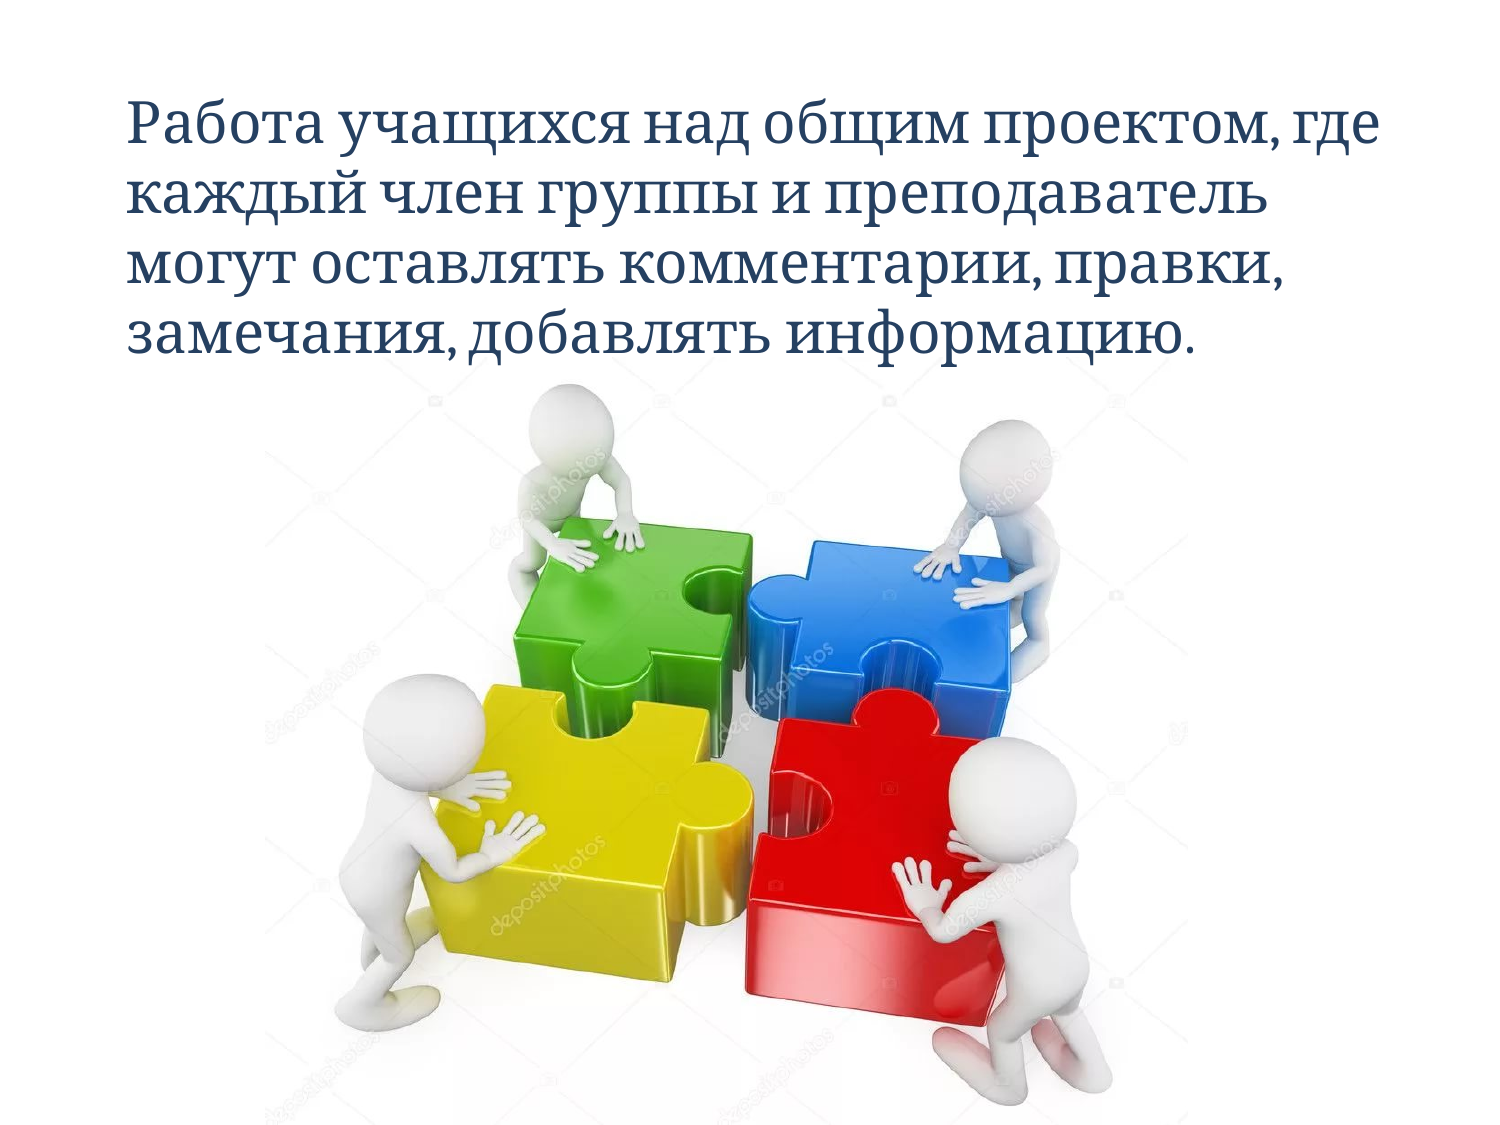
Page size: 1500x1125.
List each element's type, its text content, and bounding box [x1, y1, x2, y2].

text_box Работа учащихся над общим проектом, где каждый член группы и преподаватель могут оставлять комментарии, правки, замечания, добавлять информацию. [112, 78, 1435, 373]
picture [265, 357, 1188, 1125]
